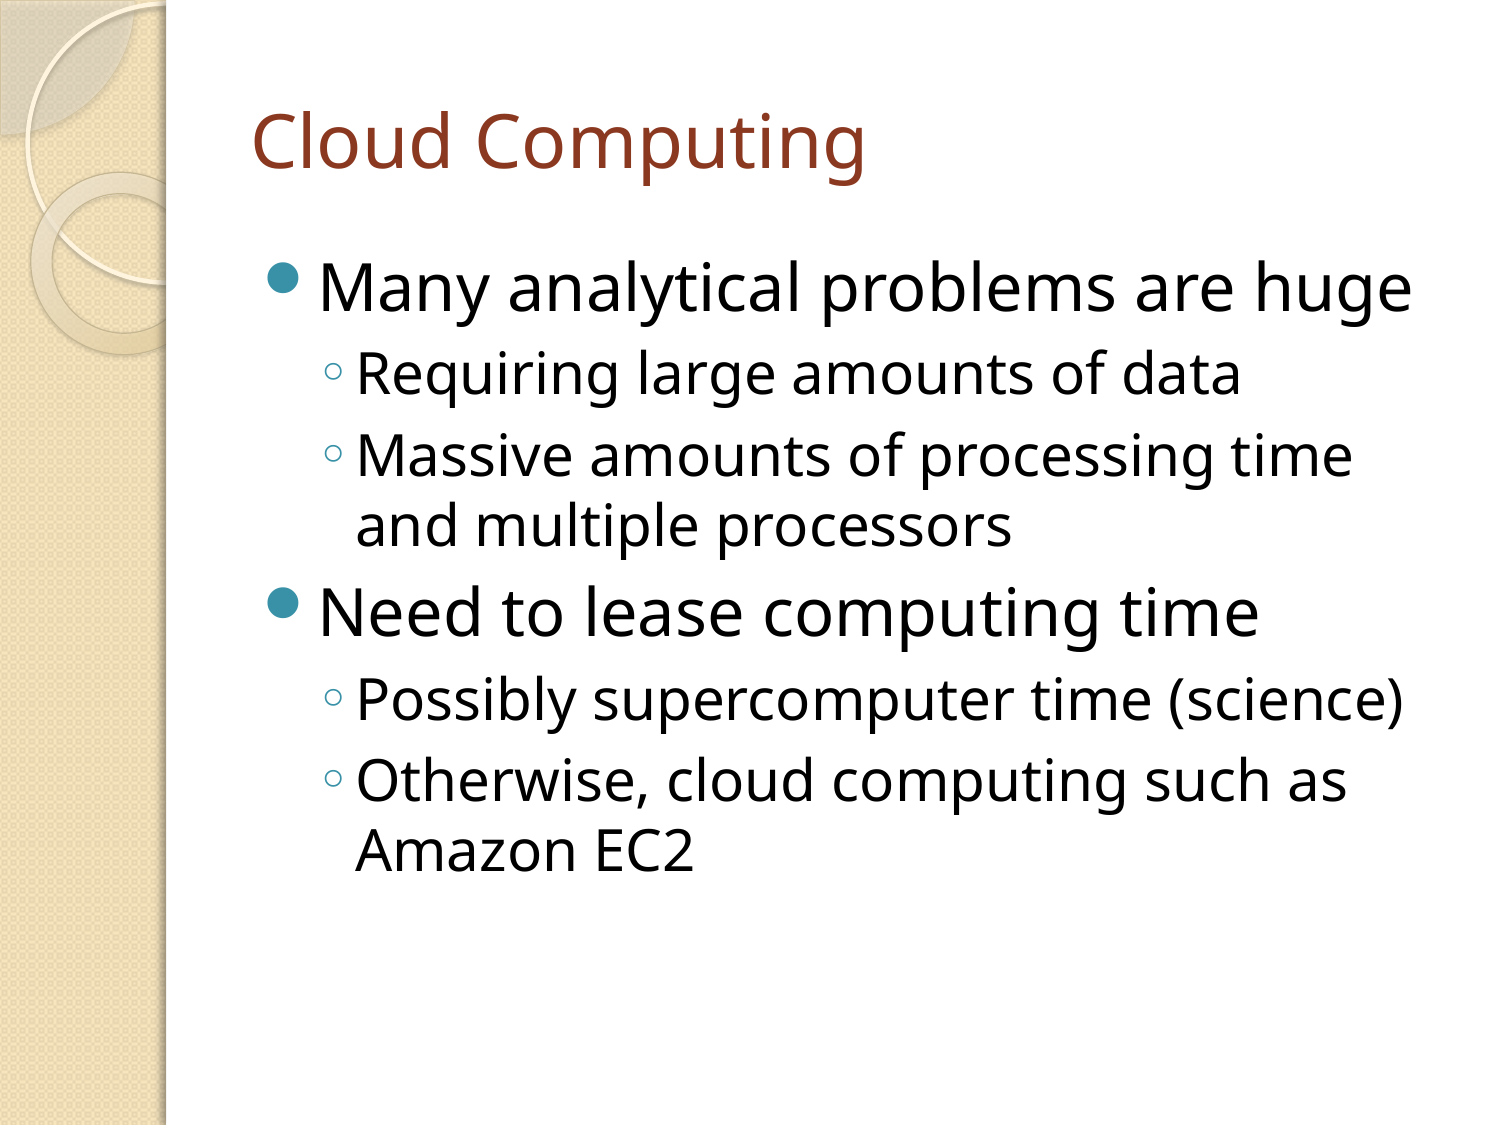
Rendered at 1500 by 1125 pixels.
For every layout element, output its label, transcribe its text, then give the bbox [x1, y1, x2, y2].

title Cloud Computing [235, 45, 1466, 233]
list Many analytical problems are huge Requiring large amounts of data Massive amounts of processing time and multiple processors Need to lease computing time Possibly supercomputer time (science) Otherwise, cloud computing such as Amazon EC2 [235, 237, 1466, 1025]
